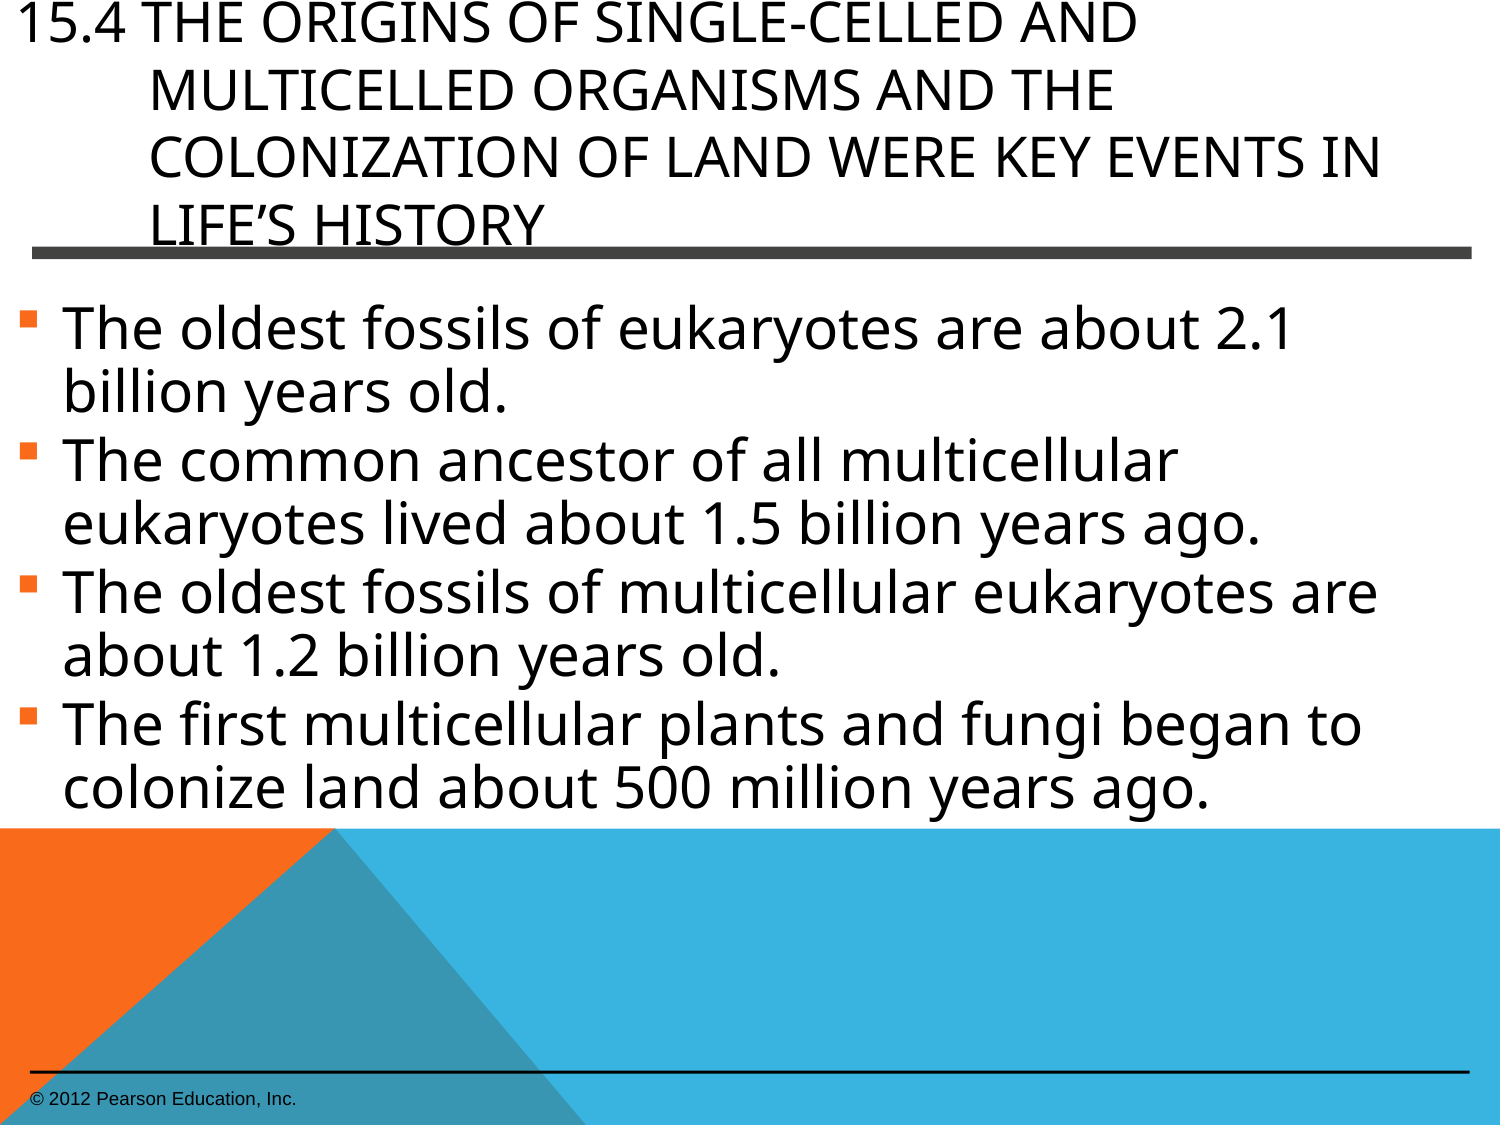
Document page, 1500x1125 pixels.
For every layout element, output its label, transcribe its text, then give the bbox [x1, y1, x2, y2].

title 15.4 The origins of single-celled and multicelled organisms and the colonization of land were key events in life’s history [0, 17, 1440, 225]
list The oldest fossils of eukaryotes are about 2.1 billion years old. The common ancestor of all multicellular eukaryotes lived about 1.5 billion years ago. The oldest fossils of multicellular eukaryotes are about 1.2 billion years old. The first multicellular plants and fungi began to colonize land about 500 million years ago. [0, 291, 1400, 1020]
text_box © 2012 Pearson Education, Inc. [29, 1086, 1470, 1110]
